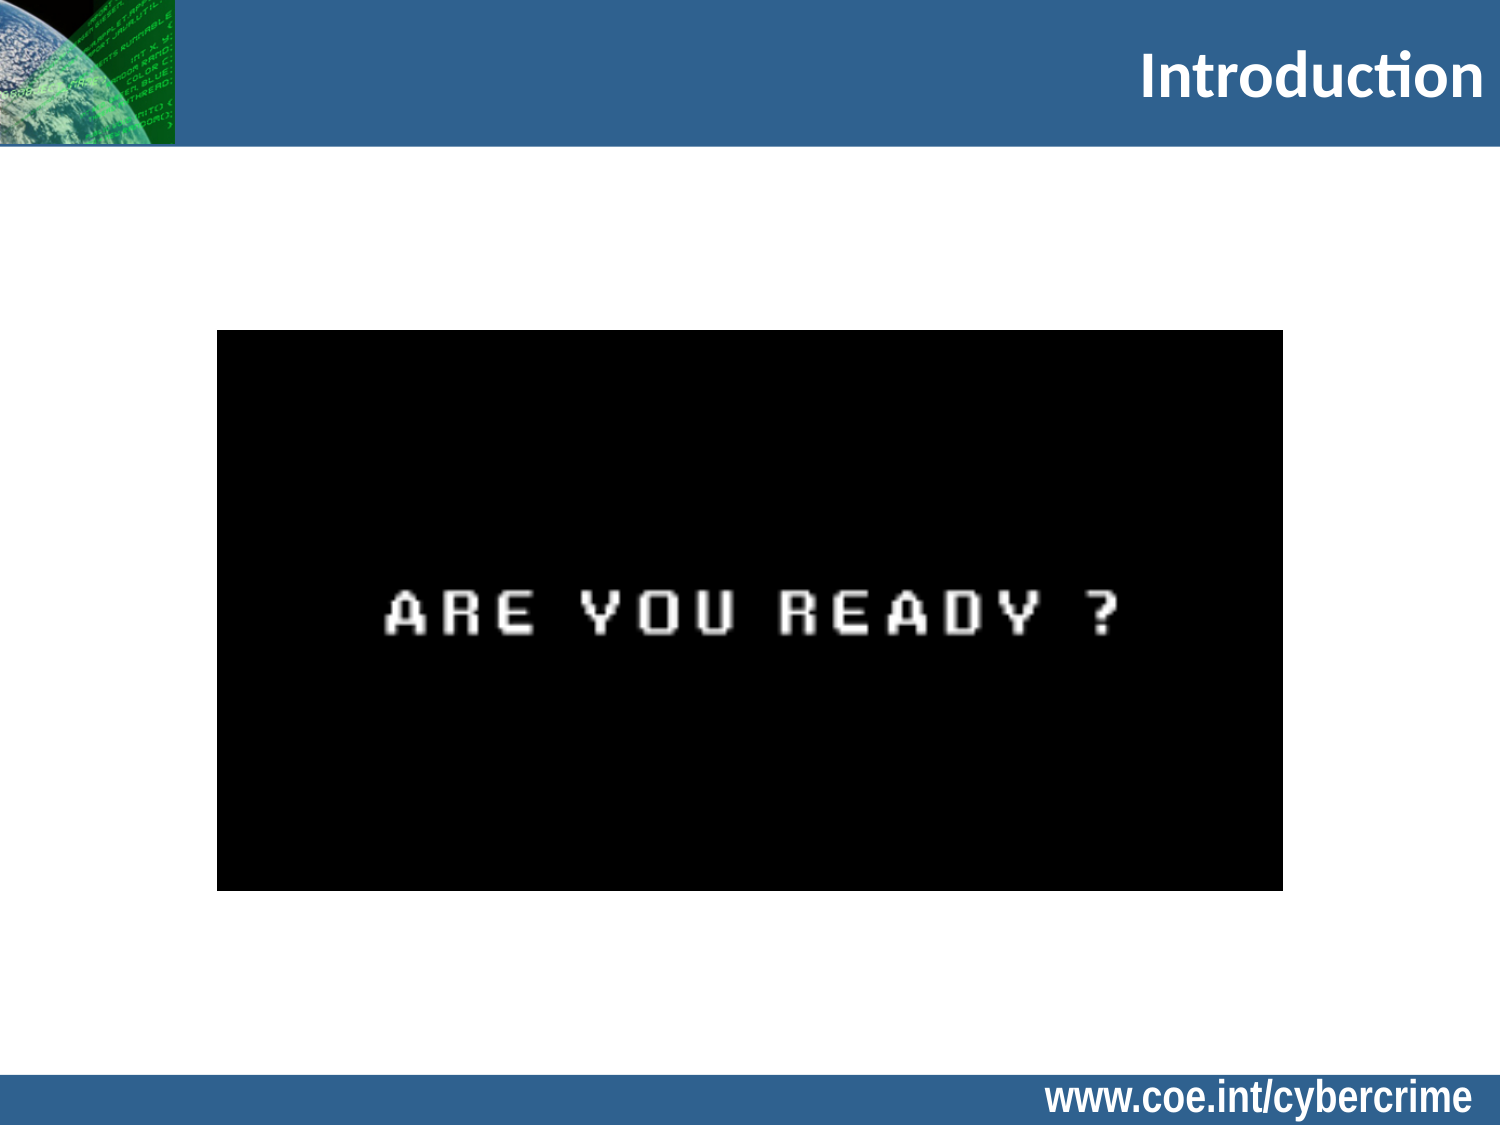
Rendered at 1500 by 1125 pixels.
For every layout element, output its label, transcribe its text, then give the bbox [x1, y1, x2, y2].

picture [0, 0, 175, 144]
picture [217, 330, 1283, 892]
text_box Introduction [177, 0, 1500, 149]
text_box www.coe.int/cybercrime [1030, 1059, 1500, 1125]
text_box [0, 1073, 1030, 1125]
